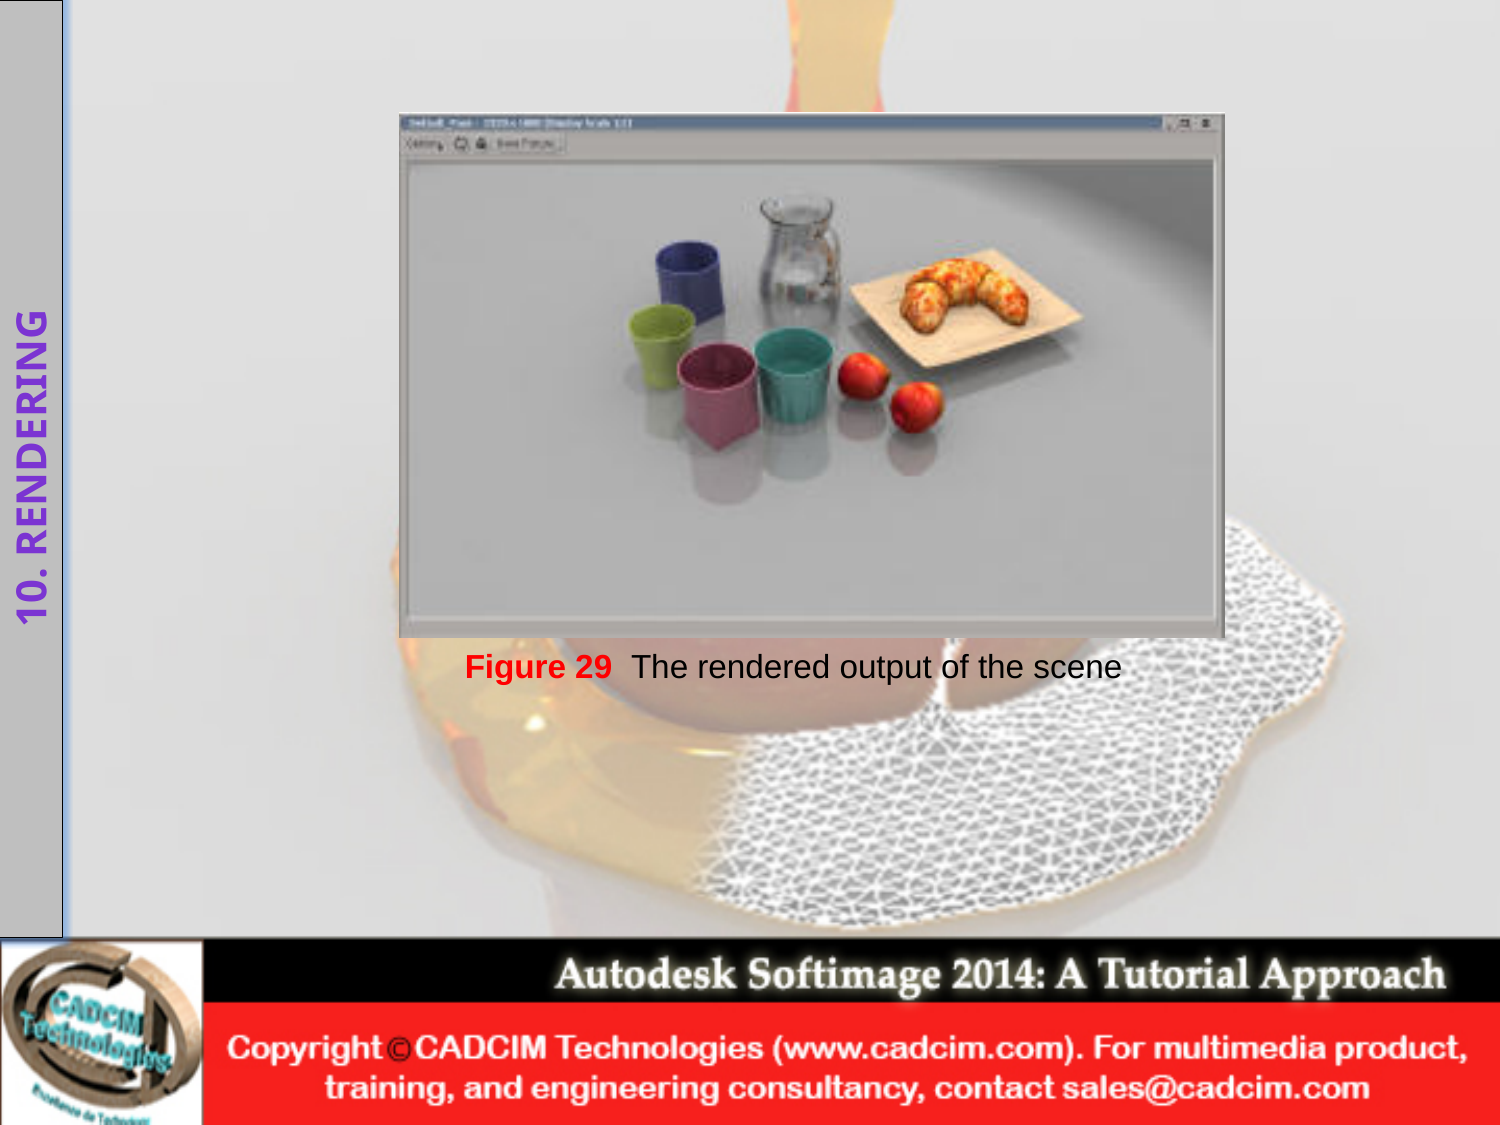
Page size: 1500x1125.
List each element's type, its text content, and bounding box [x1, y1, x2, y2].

picture [0, 0, 1500, 1125]
text_box Figure 29 The rendered output of the scene [450, 647, 1150, 693]
